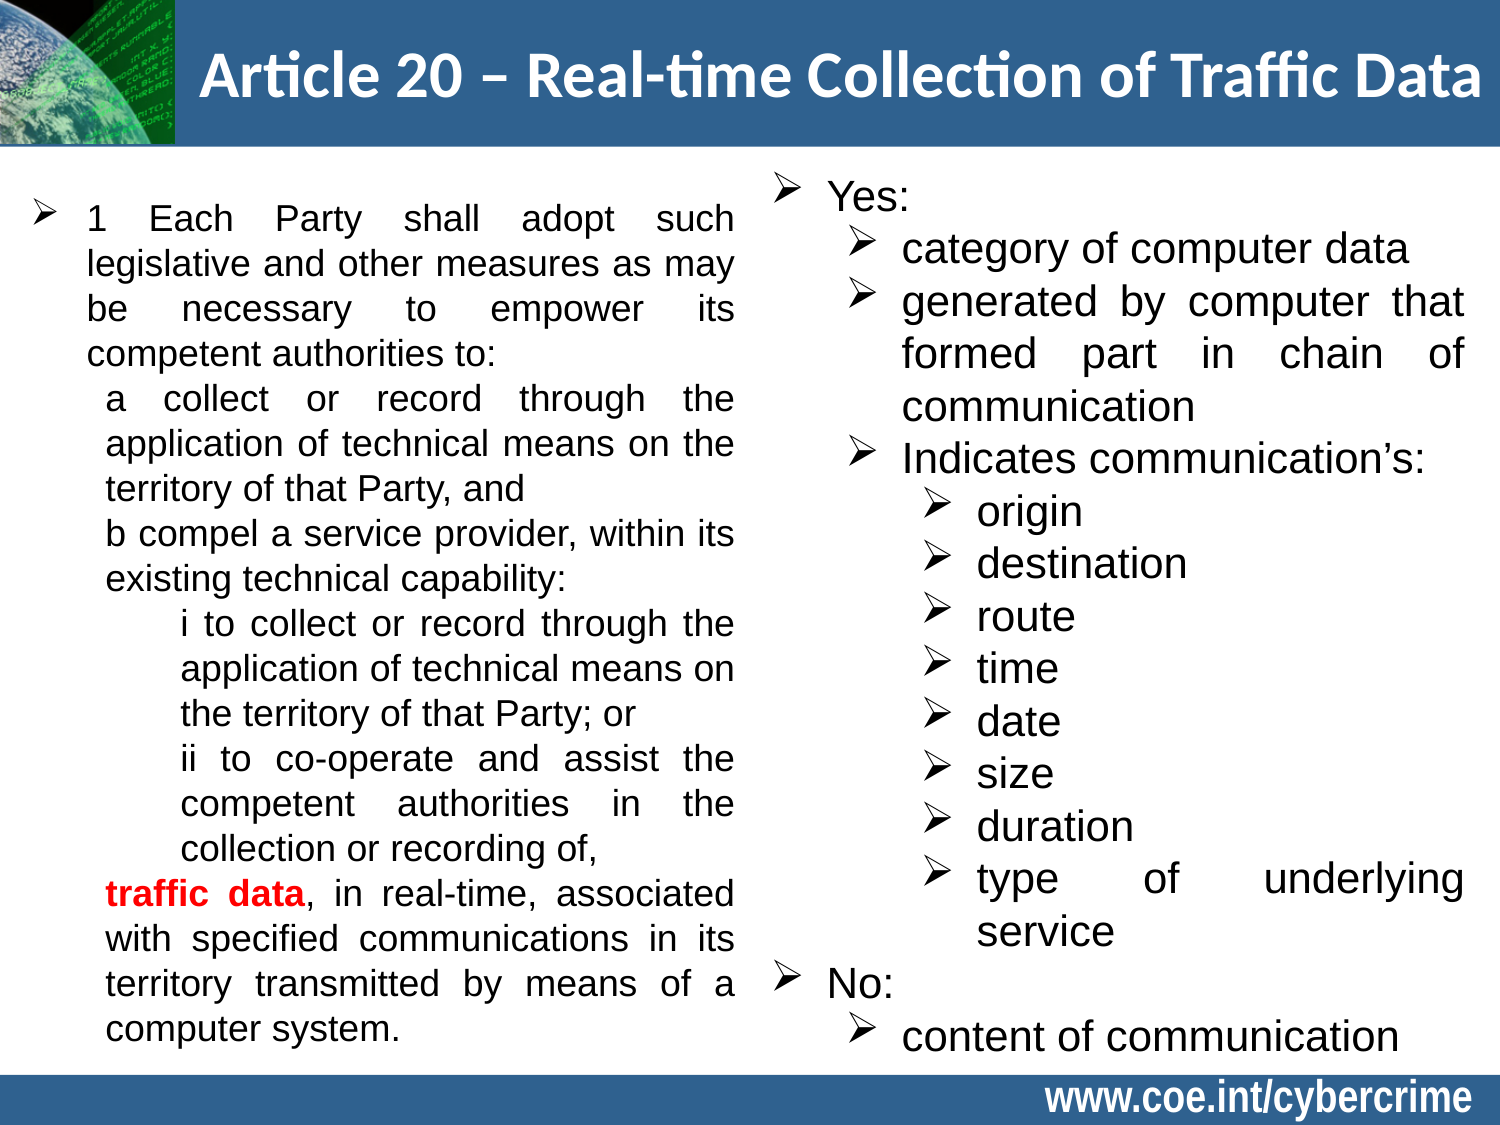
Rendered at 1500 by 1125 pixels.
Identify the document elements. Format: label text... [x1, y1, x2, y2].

text_box 1 Each Party shall adopt such legislative and other measures as may be necessary to empower its competent authorities to: a collect or record through the application of technical means on the territory of that Party, and b compel a service provider, within its existing technical capability: i to collect or record through the application of technical means on the territory of that Party; or ii to co-operate and assist the competent authorities in the collection or recording of, traffic data, in real-time, associated with specified communications in its territory transmitted by means of a computer system. [15, 186, 750, 1057]
text_box [0, 1073, 1030, 1125]
picture [0, 0, 175, 144]
text_box Yes: category of computer data generated by computer that formed part in chain of communication Indicates communication’s: origin destination route time date size duration type of underlying service No: content of communication [755, 159, 1480, 1068]
text_box www.coe.int/cybercrime [1030, 1059, 1500, 1125]
text_box Article 20 – Real-time Collection of Traffic Data [177, 0, 1500, 149]
